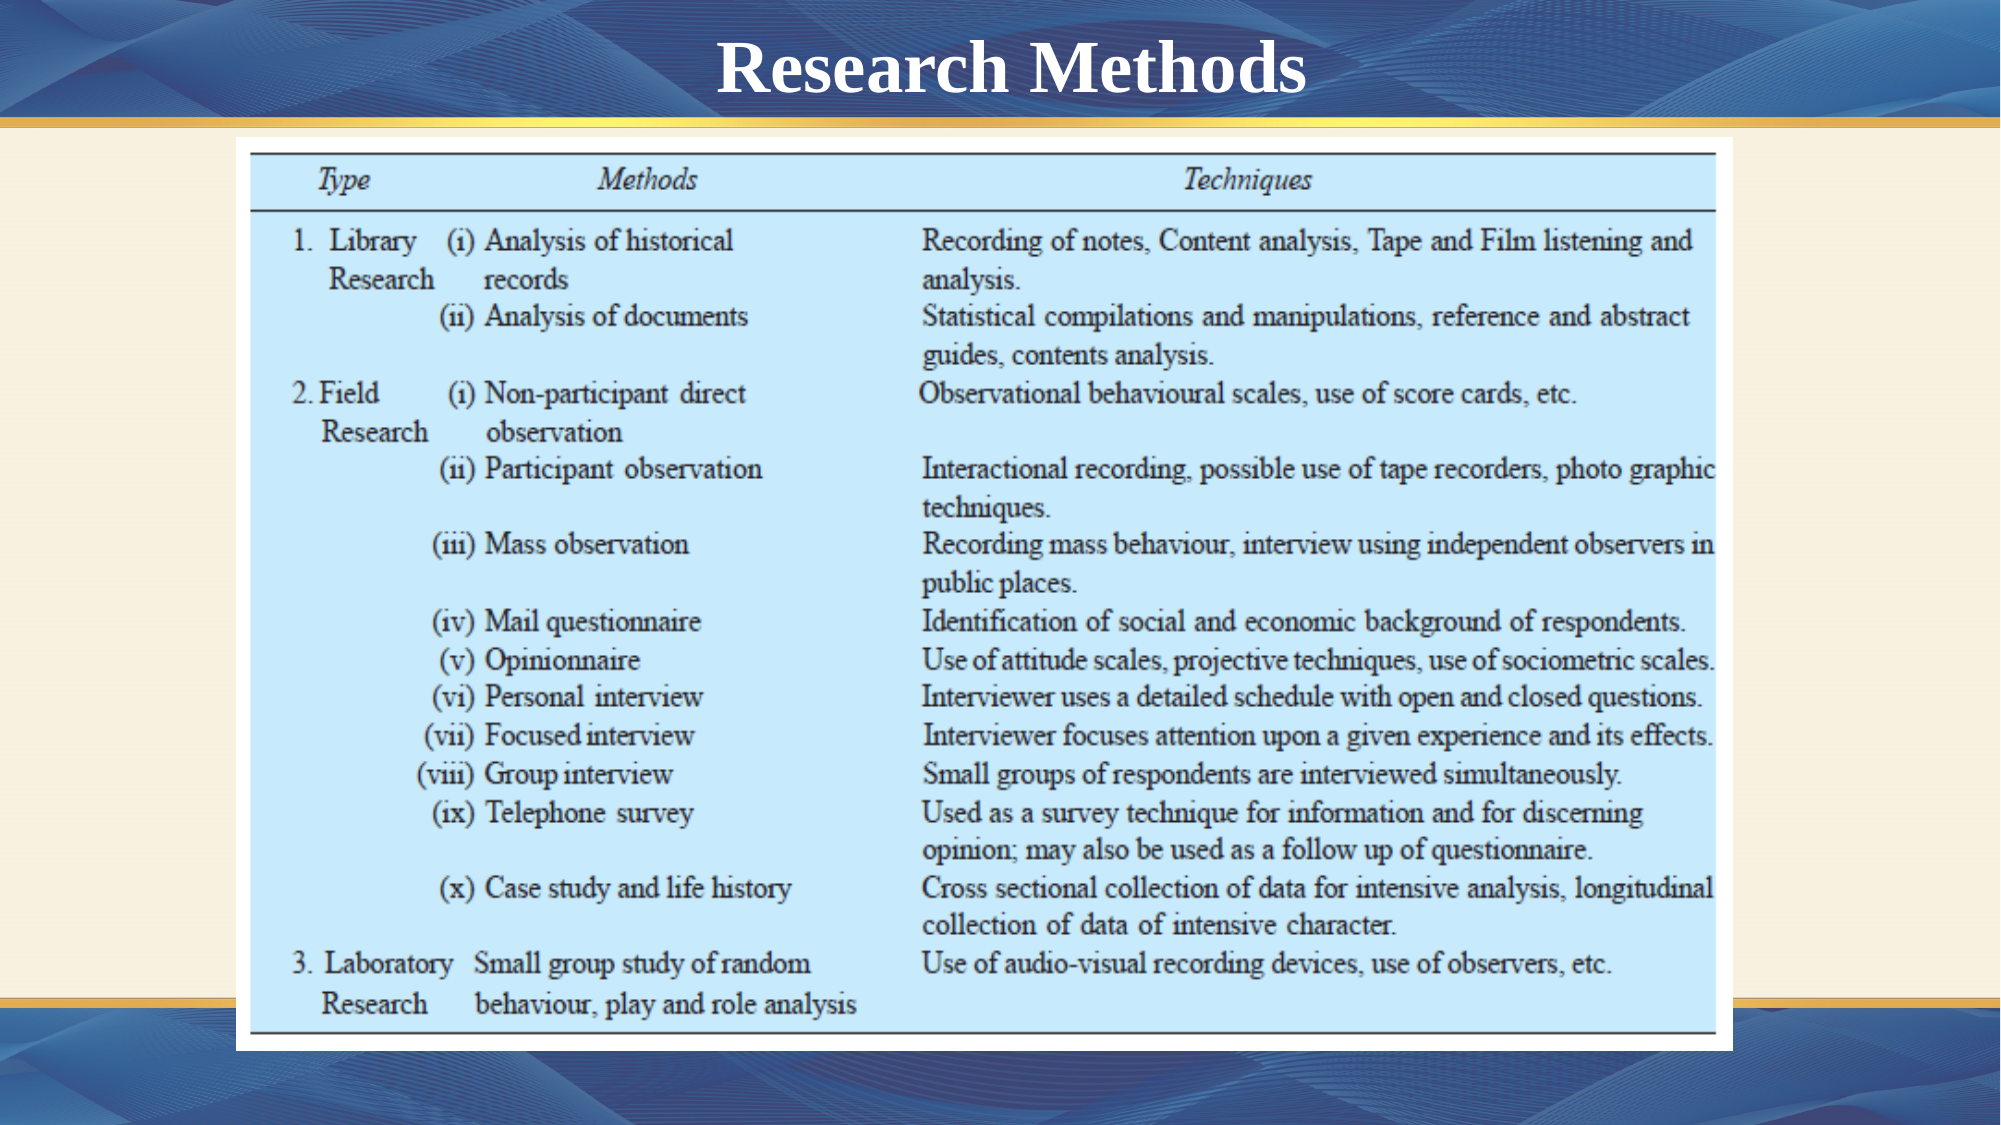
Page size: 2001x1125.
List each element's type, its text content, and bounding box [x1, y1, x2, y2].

title Research Methods [525, 0, 1500, 137]
picture [0, 0, 2001, 1125]
